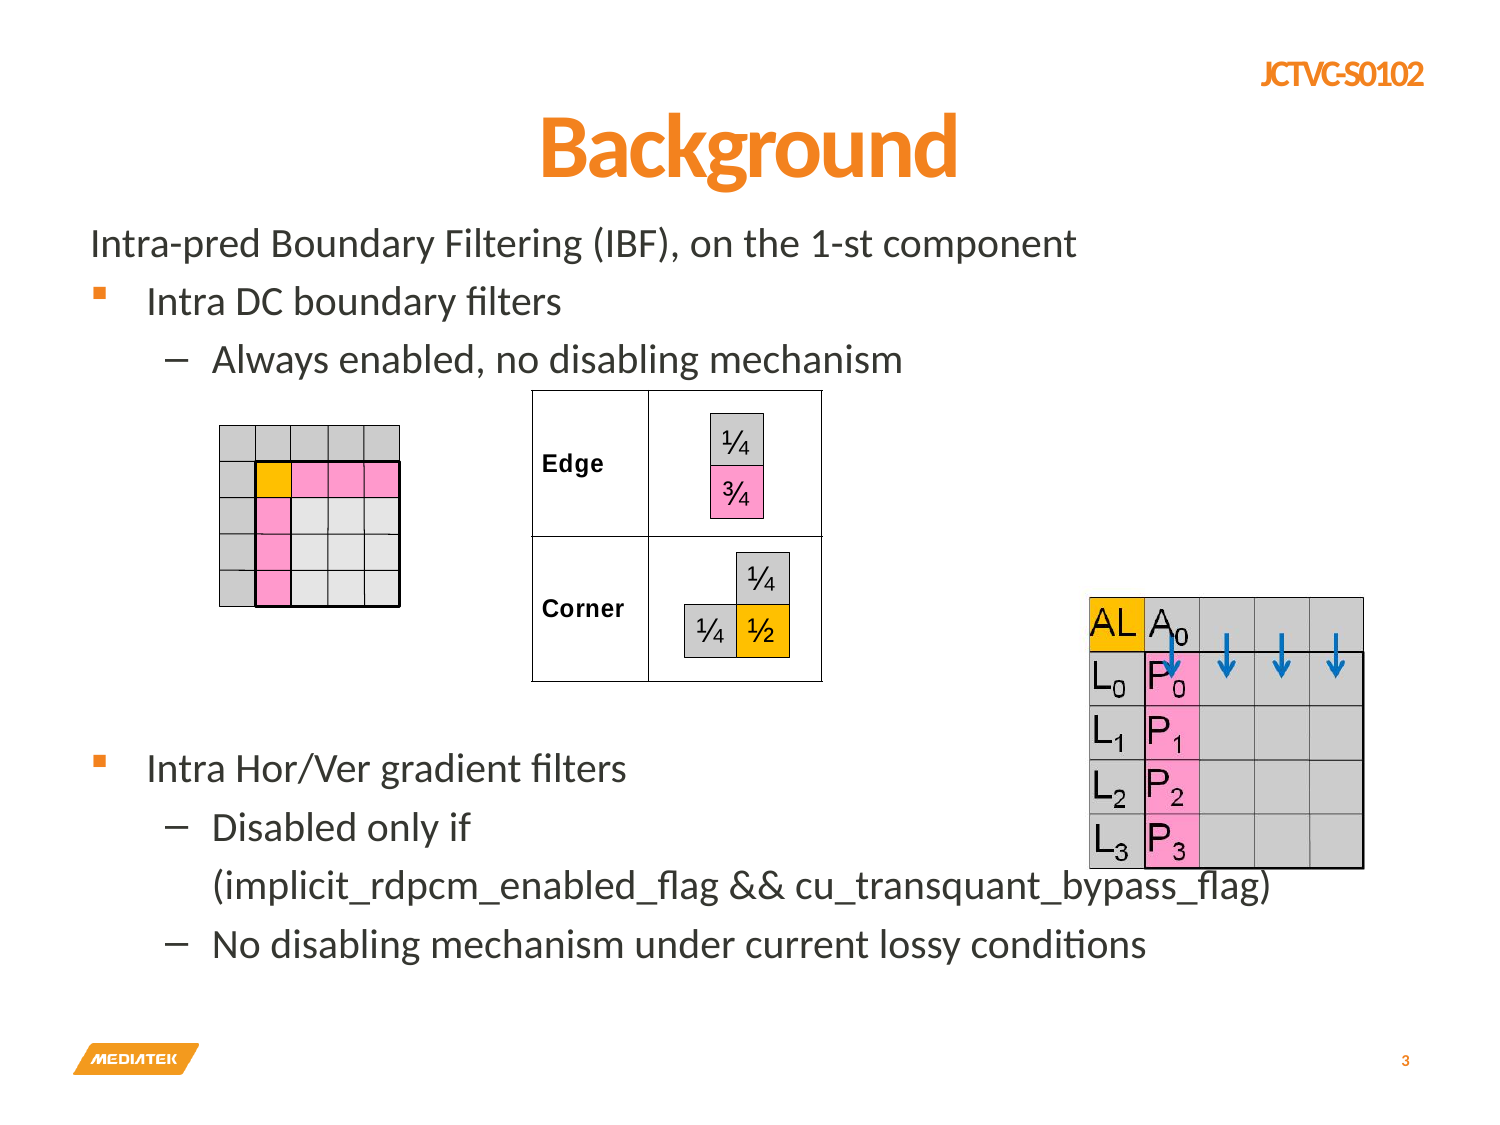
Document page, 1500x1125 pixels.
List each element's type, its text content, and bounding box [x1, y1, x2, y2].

title Background [75, 99, 1425, 209]
picture [217, 377, 833, 693]
picture [73, 1043, 199, 1075]
slide_number 3 [1251, 1029, 1425, 1090]
picture [1065, 586, 1365, 870]
list Intra-pred Boundary Filtering (IBF), on the 1-st component Intra DC boundary filters Always enabled, no disabling mechanism Intra Hor/Ver gradient filters Disabled only if (implicit_rdpcm_enabled_flag && cu_transquant_bypass_flag) No disabling mechanism under current lossy conditions [75, 209, 1412, 1047]
